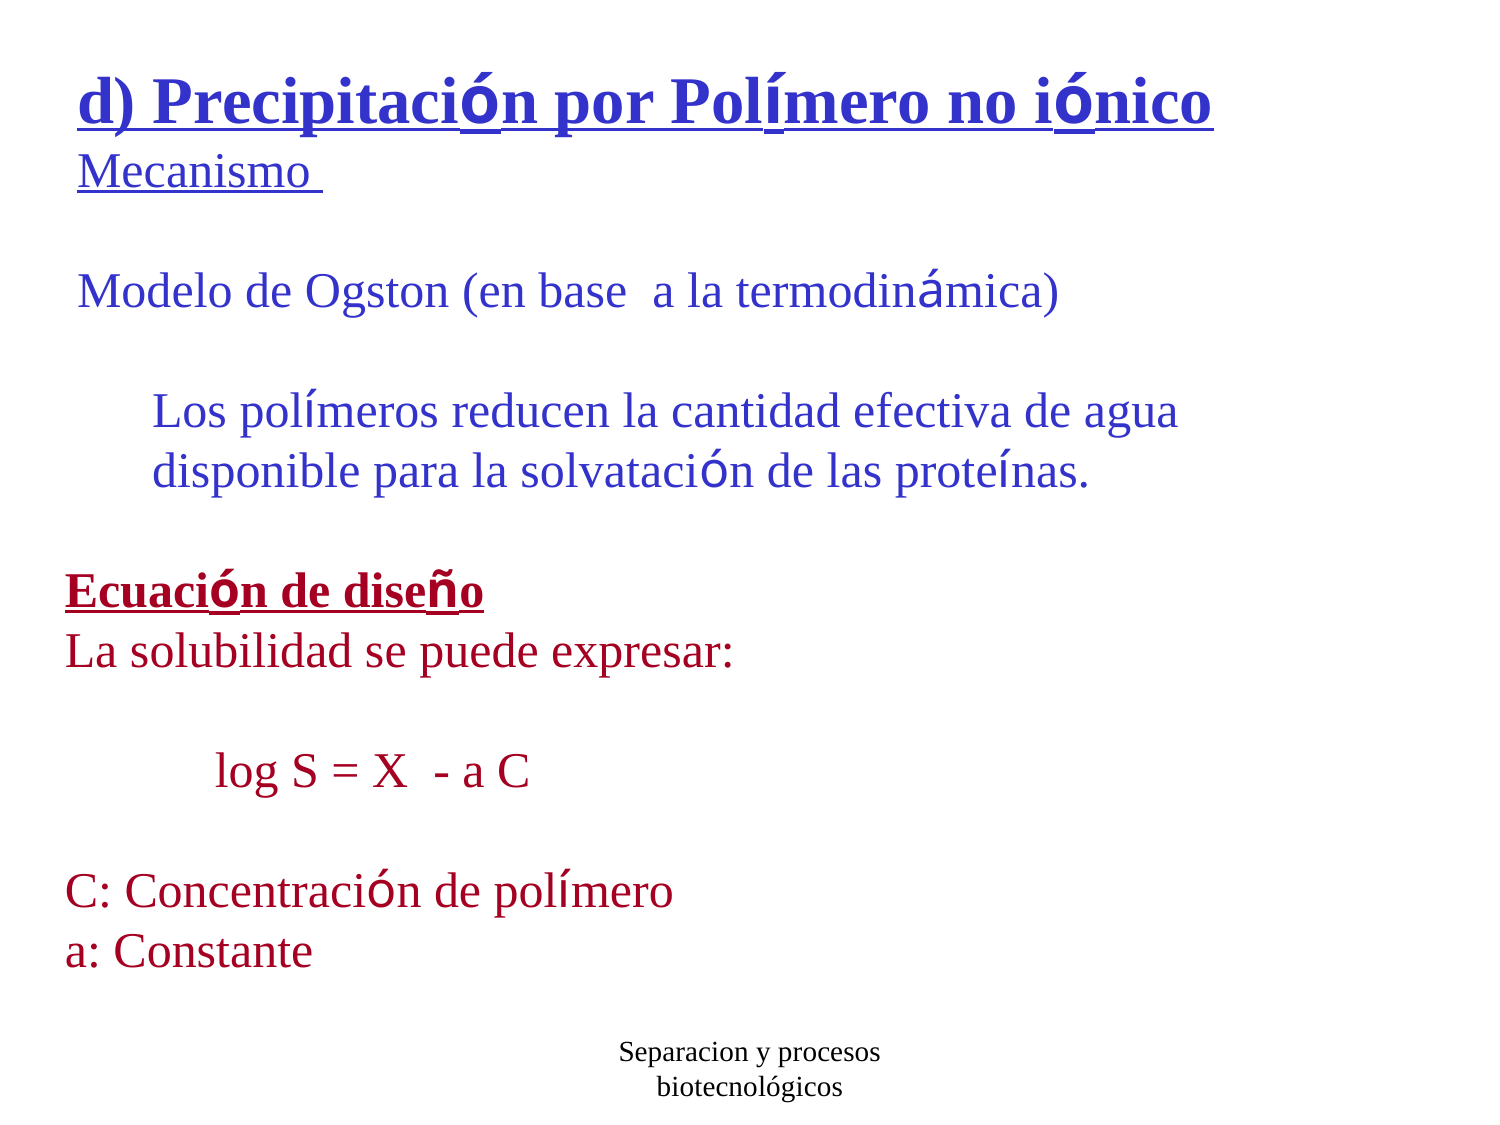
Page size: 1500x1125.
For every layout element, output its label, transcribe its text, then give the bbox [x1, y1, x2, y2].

text_box Ecuación de diseño La solubilidad se puede expresar: log S = X - a C C: Concentración de polímero a: Constante [49, 549, 1199, 985]
text_box [734, 994, 1213, 1070]
text_box d) Precipitación por Polímero no iónico Mecanismo Modelo de Ogston (en base a la termodinámica) Los polímeros reducen la cantidad efectiva de agua disponible para la solvatación de las proteínas. [62, 49, 1413, 505]
footer Separacion y procesos biotecnológicos [512, 1024, 988, 1101]
